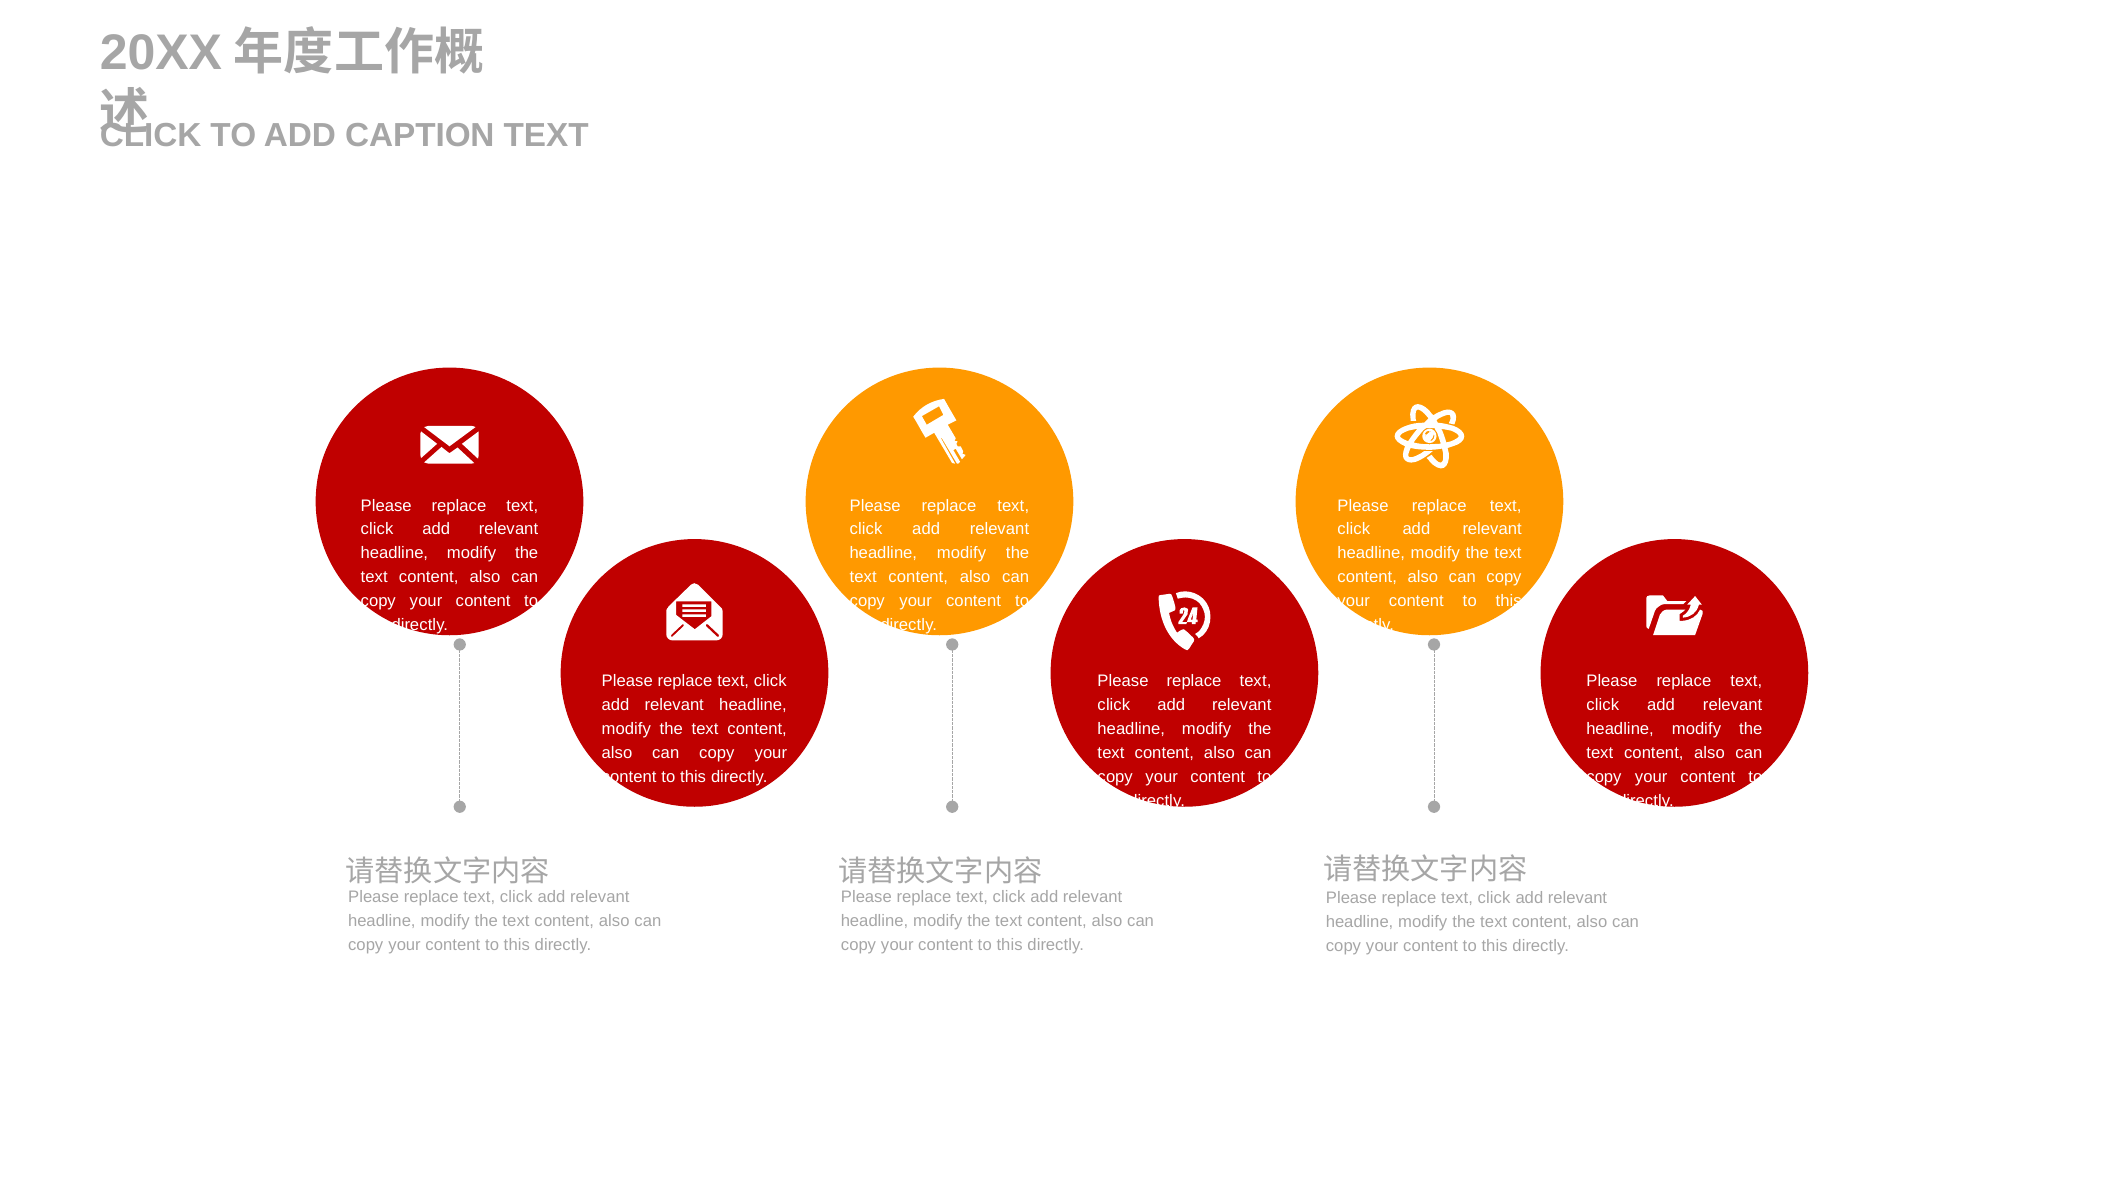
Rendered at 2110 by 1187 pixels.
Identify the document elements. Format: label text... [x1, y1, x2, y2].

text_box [1050, 539, 1319, 817]
text_box 20XX年度工作概述 [99, 19, 534, 113]
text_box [315, 367, 584, 642]
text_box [345, 845, 693, 953]
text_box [805, 367, 1074, 642]
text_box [1295, 367, 1564, 642]
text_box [838, 845, 1186, 953]
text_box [1323, 843, 1671, 954]
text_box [1540, 539, 1809, 817]
text_box CLICK TO ADD CAPTION TEXT [99, 113, 629, 154]
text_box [560, 539, 829, 807]
